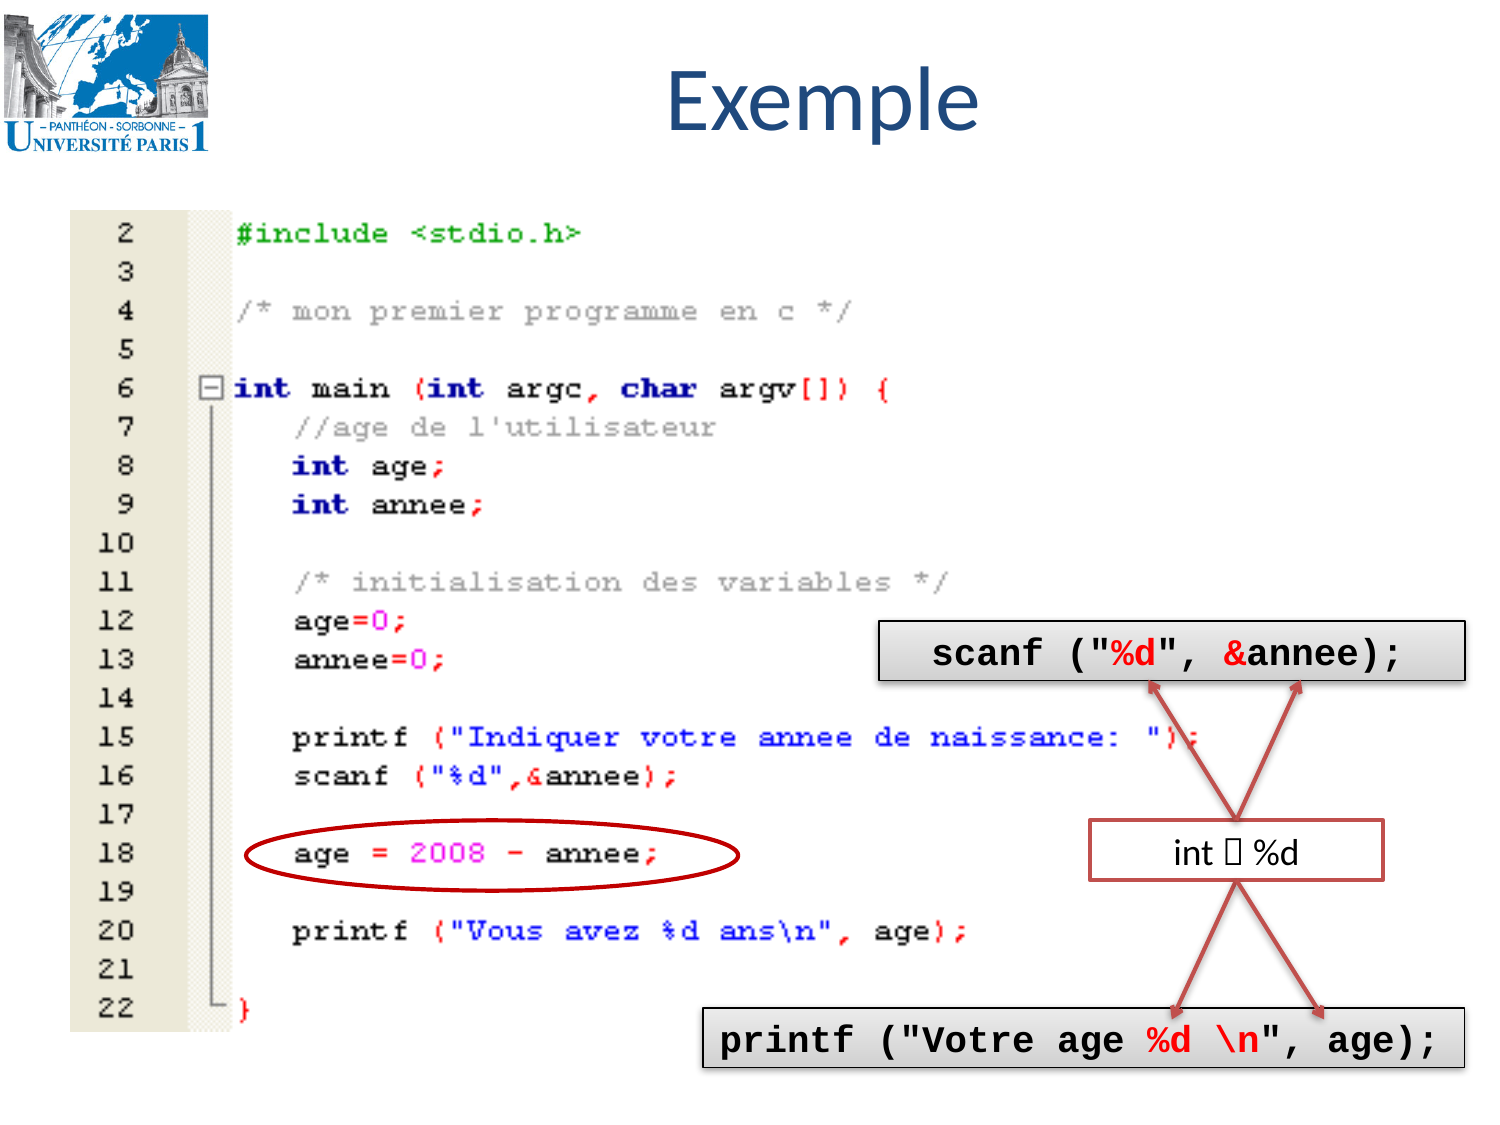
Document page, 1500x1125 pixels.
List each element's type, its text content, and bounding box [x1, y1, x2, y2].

text_box printf ("Votre age %d \n", age); [702, 1007, 1465, 1068]
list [70, 210, 1212, 1032]
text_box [1210, 906, 1350, 995]
text_box scanf ("%d", &annee); [1215, 620, 1466, 681]
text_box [1121, 705, 1263, 795]
picture [0, 11, 211, 153]
text_box int  %d [1215, 818, 1385, 882]
title Exemple [222, 0, 1426, 188]
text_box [1198, 717, 1340, 783]
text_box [1134, 917, 1205, 983]
